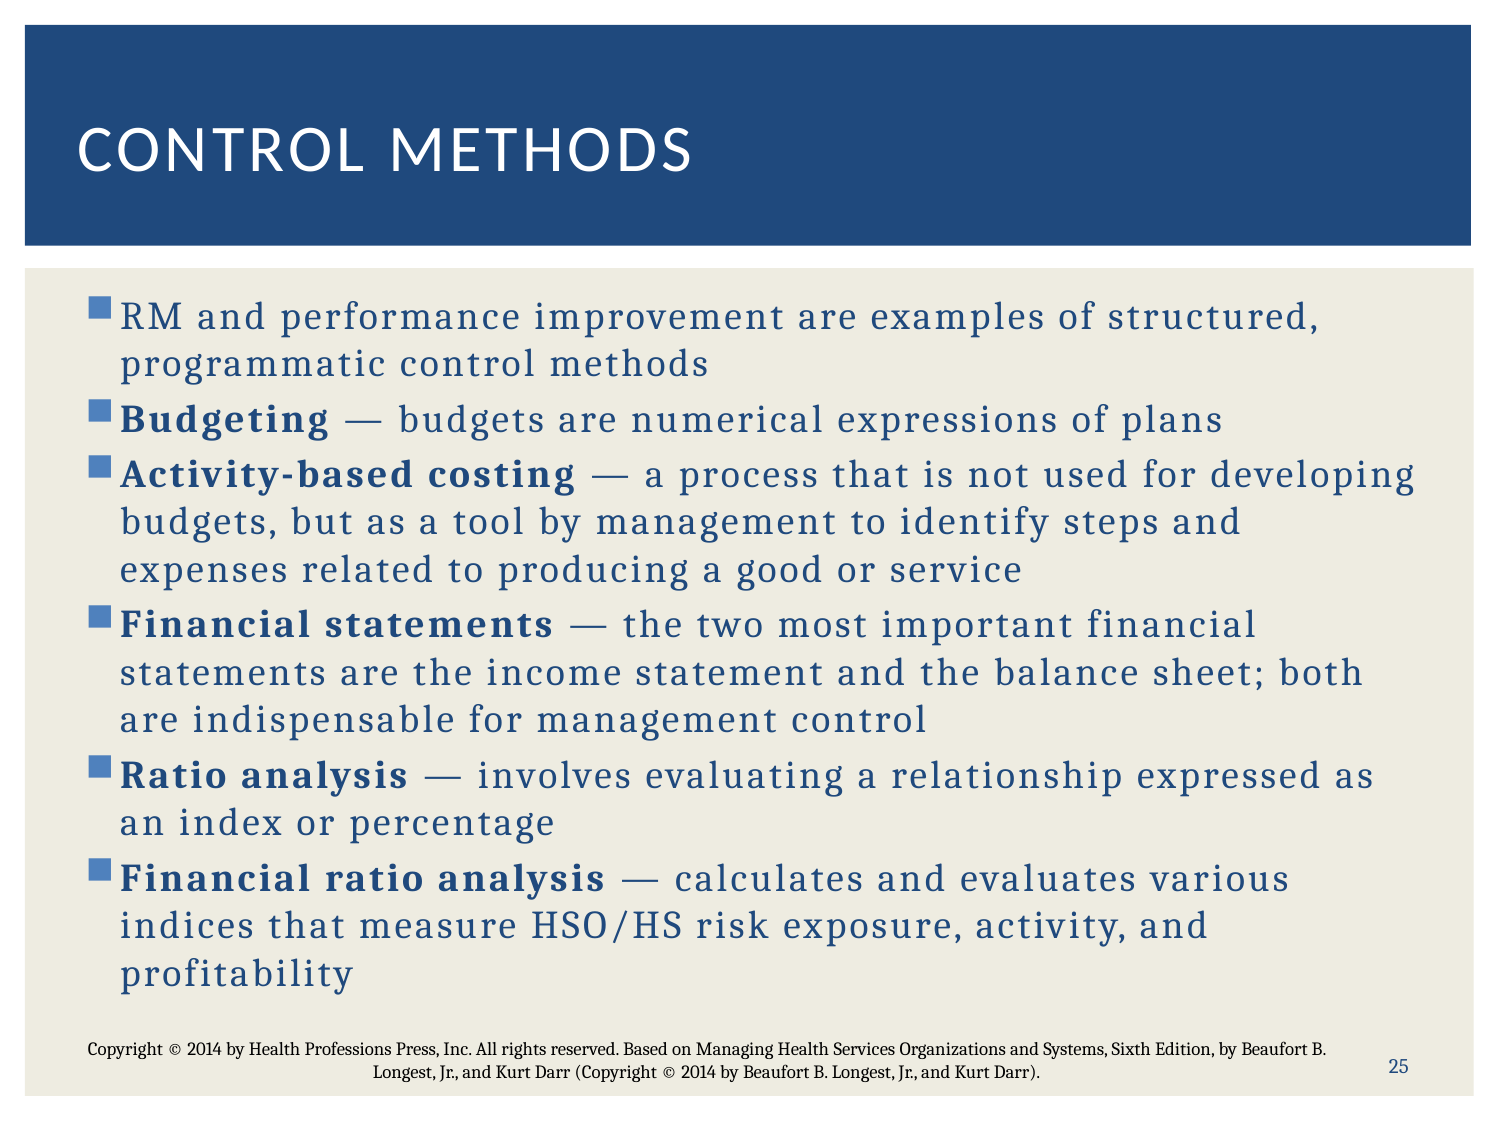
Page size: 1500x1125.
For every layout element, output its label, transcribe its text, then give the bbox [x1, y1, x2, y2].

slide_number 25 [1349, 1041, 1448, 1089]
title Control methods [62, 58, 1438, 232]
list RM and performance improvement are examples of structured, programmatic control methods Budgeting — budgets are numerical expressions of plans Activity-based costing — a process that is not used for developing budgets, but as a tool by management to identify steps and expenses related to producing a good or service Financial statements — the two most important financial statements are the income statement and the balance sheet; both are indispensable for management control Ratio analysis — involves evaluating a relationship expressed as an index or percentage Financial ratio analysis — calculates and evaluates various indices that measure HSO/HS risk exposure, activity, and profitability [62, 281, 1442, 1005]
